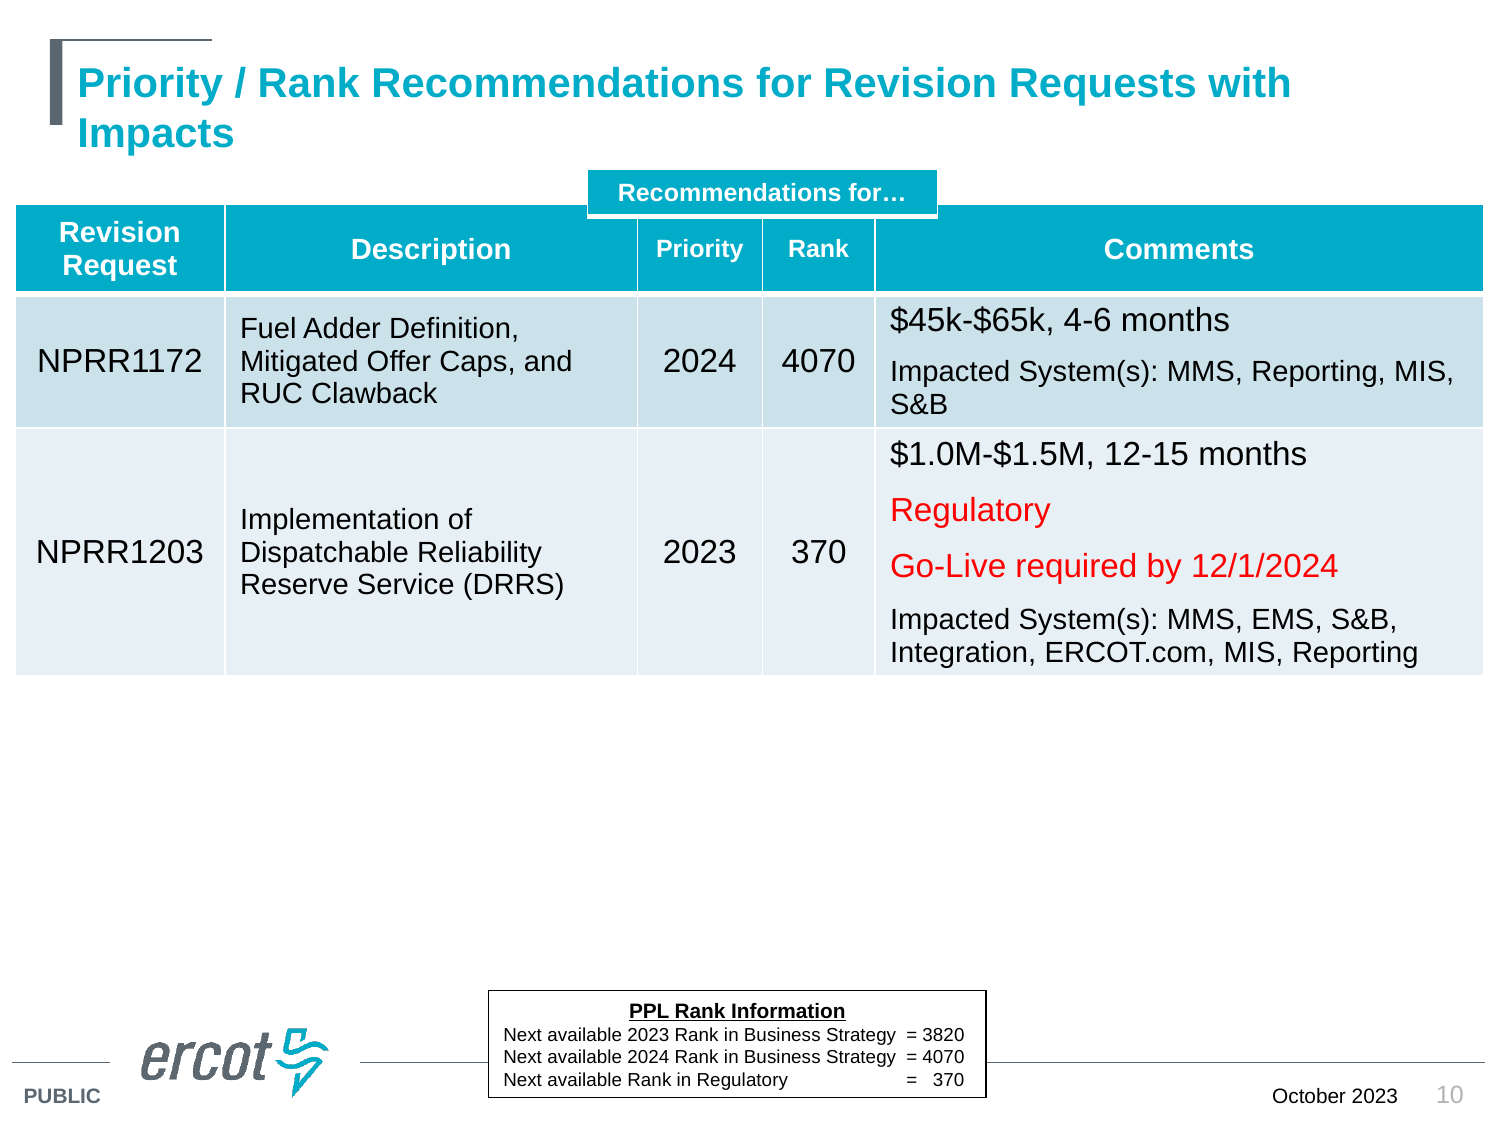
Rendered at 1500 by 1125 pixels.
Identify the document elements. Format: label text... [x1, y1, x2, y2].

table_cell 2024 [638, 297, 762, 427]
table_cell NPRR1172 [16, 297, 224, 427]
table_cell $1.0M-$1.5M, 12-15 months Regulatory Go-Live required by 12/1/2024 Impacted System(s): MMS, EMS, S&B, Integration, ERCOT.com, MIS, Reporting [876, 429, 1483, 675]
table_header Rank [763, 219, 874, 291]
table_cell Fuel Adder Definition, Mitigated Offer Caps, and RUC Clawback [226, 297, 637, 427]
table_cell $45k-$65k, 4-6 months Impacted System(s): MMS, Reporting, MIS, S&B [876, 297, 1483, 427]
table_header Recommendations for… [588, 170, 937, 214]
table_cell 370 [763, 429, 874, 675]
text_box PPL Rank Information Next available 2023 Rank in Business Strategy = 3820 Next available 2024 Rank in Business Strategy = 4070 Next available Rank in Regulatory = 370 [488, 990, 987, 1098]
table_cell 4070 [763, 297, 874, 427]
table_header Description [226, 205, 637, 291]
table_header Comments [876, 205, 1483, 291]
slide_number 10 [1412, 1076, 1488, 1112]
table_cell Implementation of Dispatchable Reliability Reserve Service (DRRS) [226, 429, 637, 675]
table_header Priority [638, 219, 762, 291]
table_header Revision Request [16, 205, 224, 291]
title Priority / Rank Recommendations for Revision Requests with Impacts [62, 48, 1475, 134]
table_cell 2023 [638, 429, 762, 675]
table_cell NPRR1203 [16, 429, 224, 675]
picture [137, 1024, 332, 1100]
